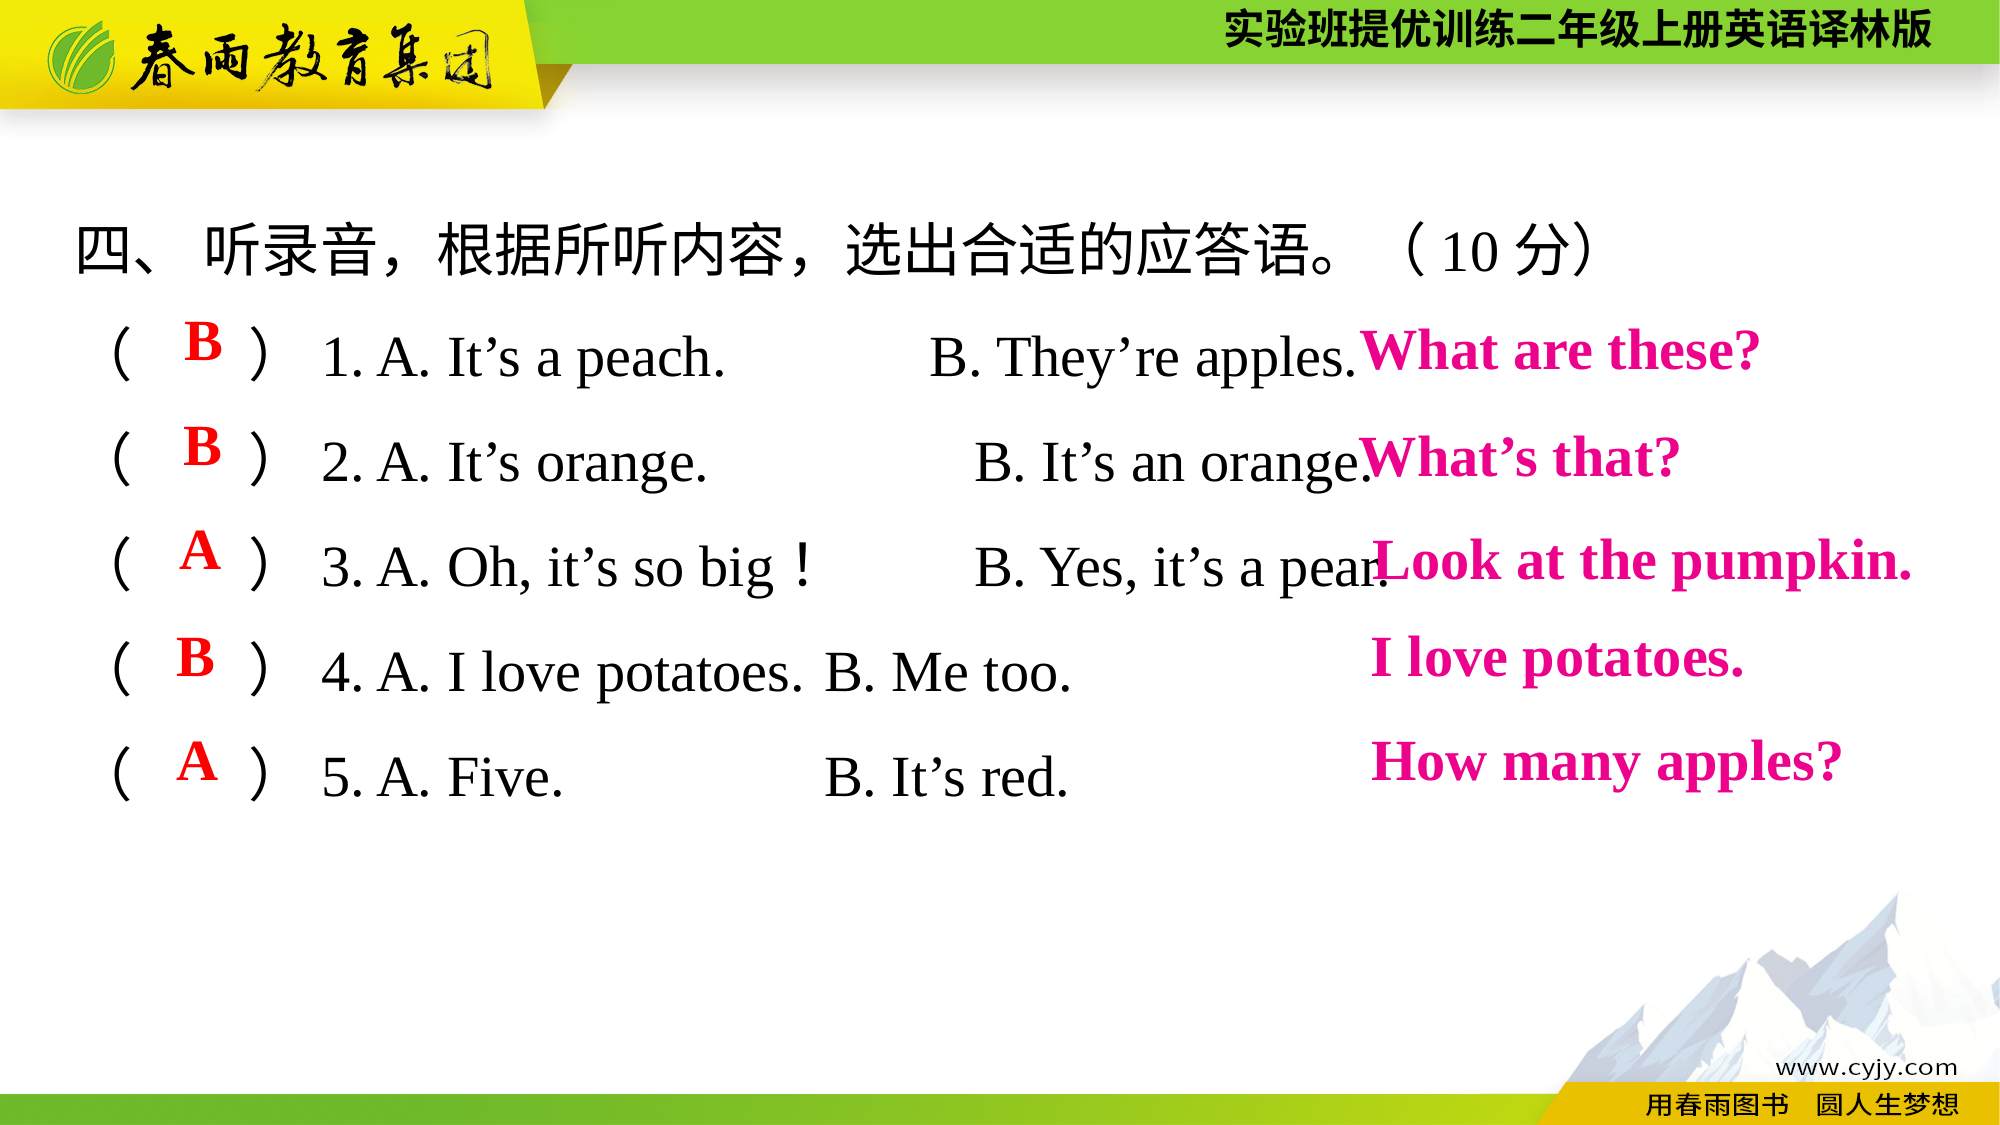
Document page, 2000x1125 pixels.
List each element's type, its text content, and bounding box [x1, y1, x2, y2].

picture [0, 0, 2000, 1125]
text_box B [168, 399, 238, 485]
text_box B [169, 295, 238, 380]
text_box What’s that? [1344, 410, 1698, 496]
text_box I love potatoes. [1356, 611, 1761, 696]
text_box How many apples? [1356, 714, 1860, 800]
list 四、 听录音，根据所听内容，选出合适的应答语。（10分） （ ）1. A. It’s a peach. B. They’re apples. （ ）2. A. It’s orange. B. It’s an orange. （ ）3. A. Oh, it’s so big！ B. Yes, it’s a pear. （ ）4. A. I love potatoes. B. Me too. （ ）5. A. Five. B. It’s red. [59, 171, 1944, 823]
text_box A [164, 503, 237, 589]
text_box Look at the pumpkin. [1357, 513, 1929, 599]
text_box What are these? [1344, 304, 1779, 389]
text_box A [161, 714, 234, 800]
text_box B [161, 611, 231, 696]
